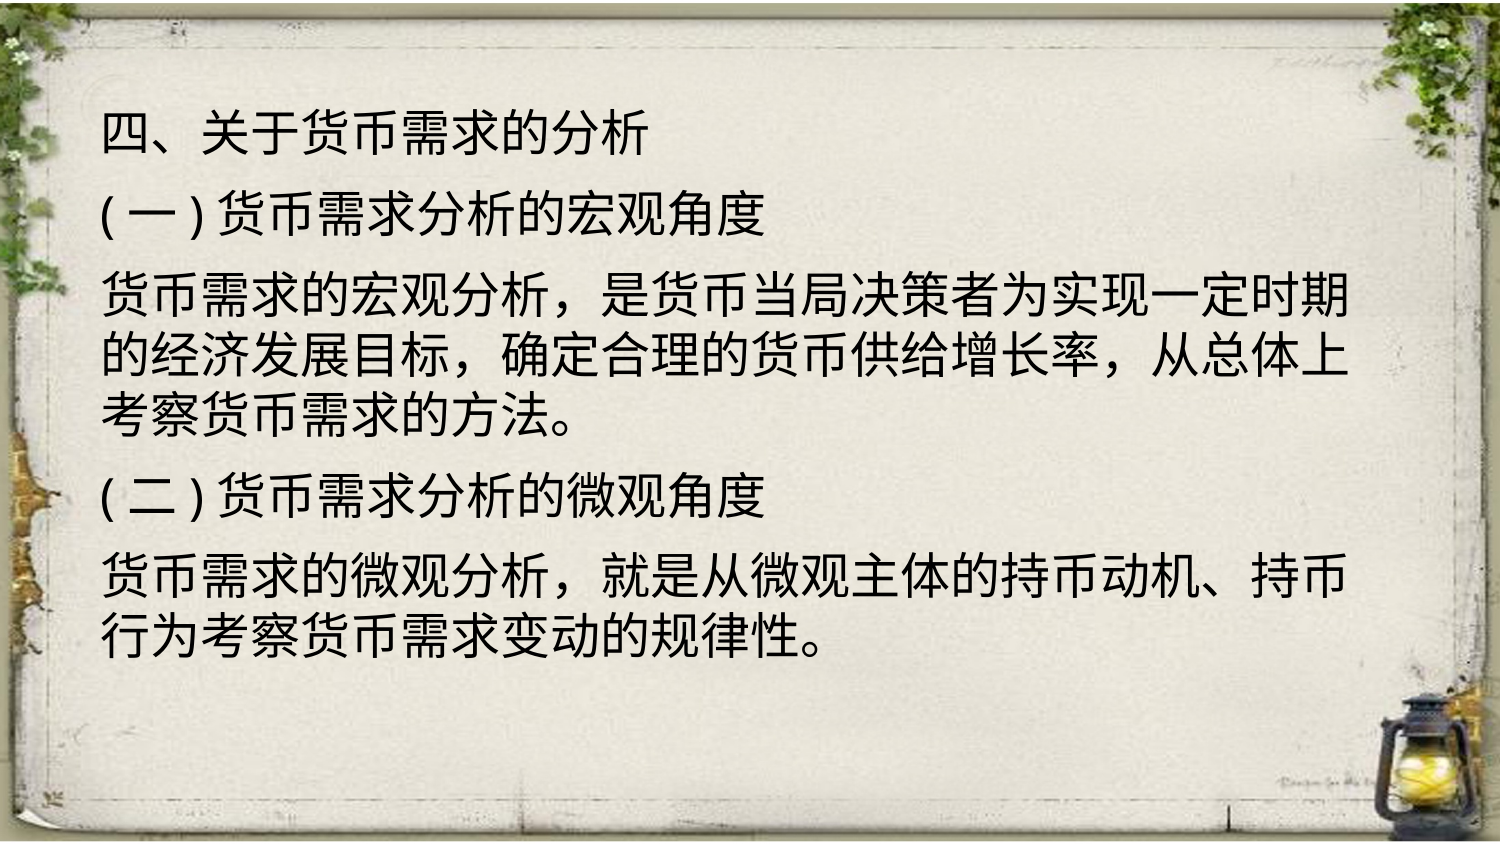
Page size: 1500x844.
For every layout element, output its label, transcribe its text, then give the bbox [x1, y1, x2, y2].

picture [0, 0, 1500, 844]
list 四、关于货币需求的分析 (一)货币需求分析的宏观角度 货币需求的宏观分析，是货币当局决策者为实现一定时期的经济发展目标，确定合理的货币供给增长率，从总体上考察货币需求的方法。 (二)货币需求分析的微观角度 货币需求的微观分析，就是从微观主体的持币动机、持币行为考察货币需求变动的规律性。 [85, 94, 1376, 783]
